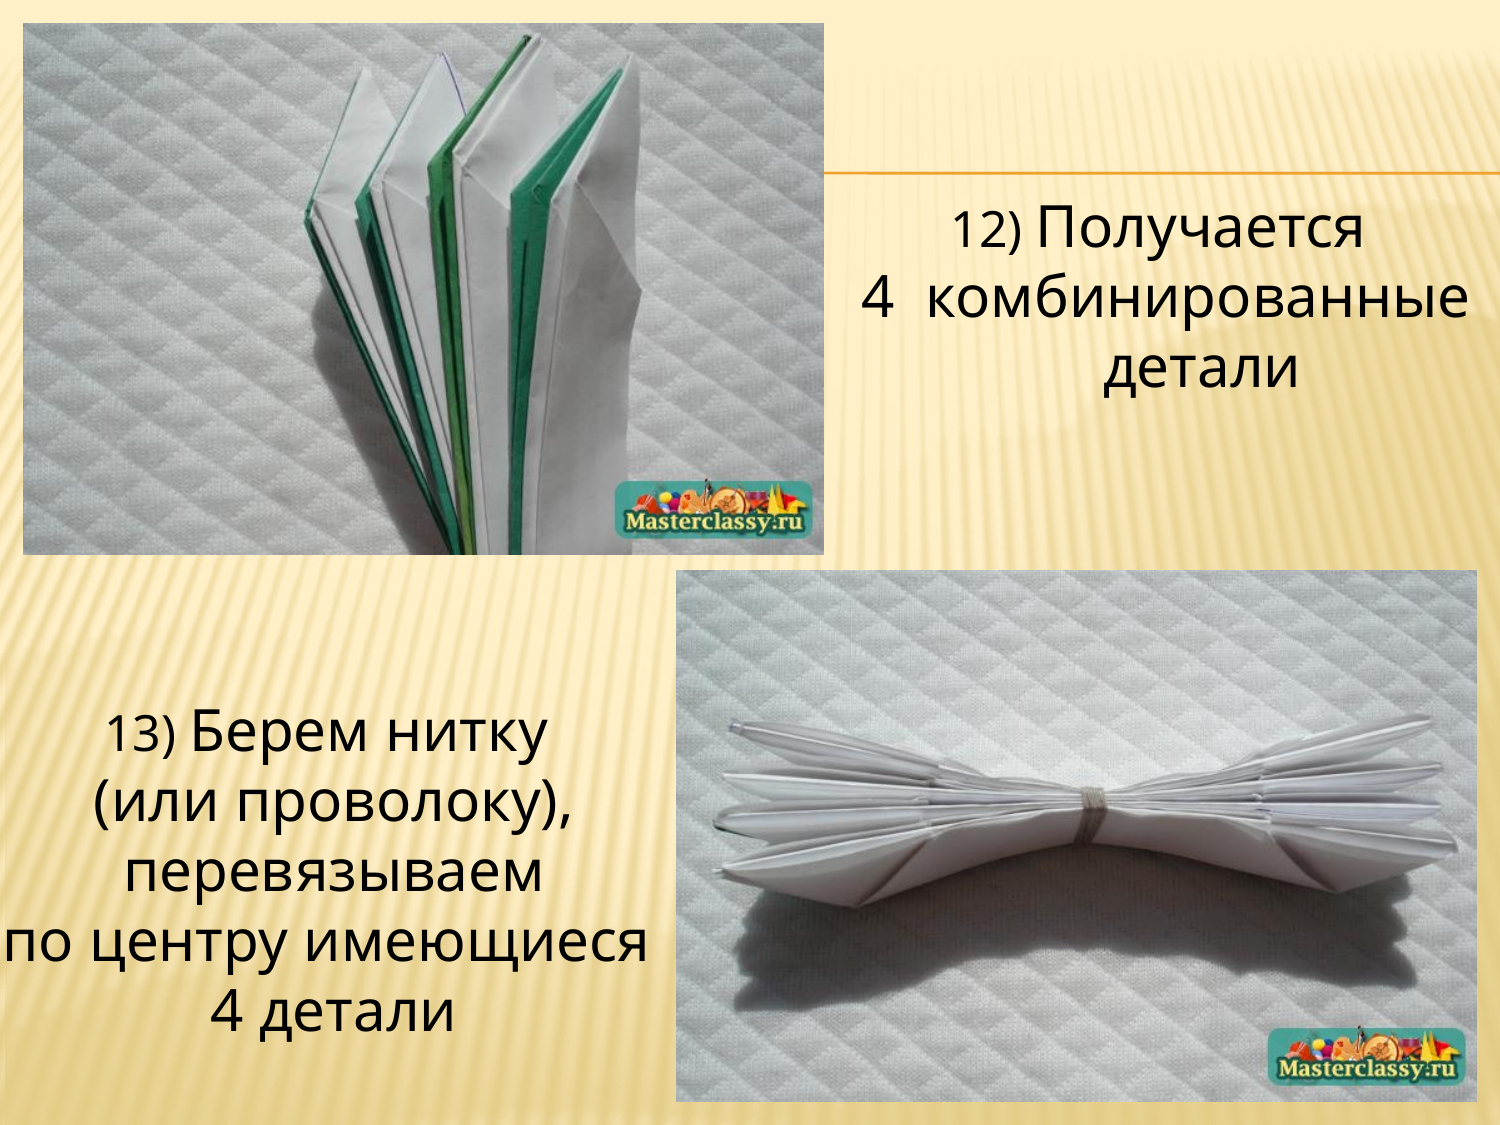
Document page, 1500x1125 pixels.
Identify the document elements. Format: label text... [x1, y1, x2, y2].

picture [23, 23, 825, 556]
picture [675, 569, 1477, 1102]
text_box 13) Берем нитку (или проволоку), перевязываем по центру имеющиеся 4 детали [0, 693, 665, 1044]
text_box 12) Получается 4 комбинированные детали [833, 188, 1500, 399]
